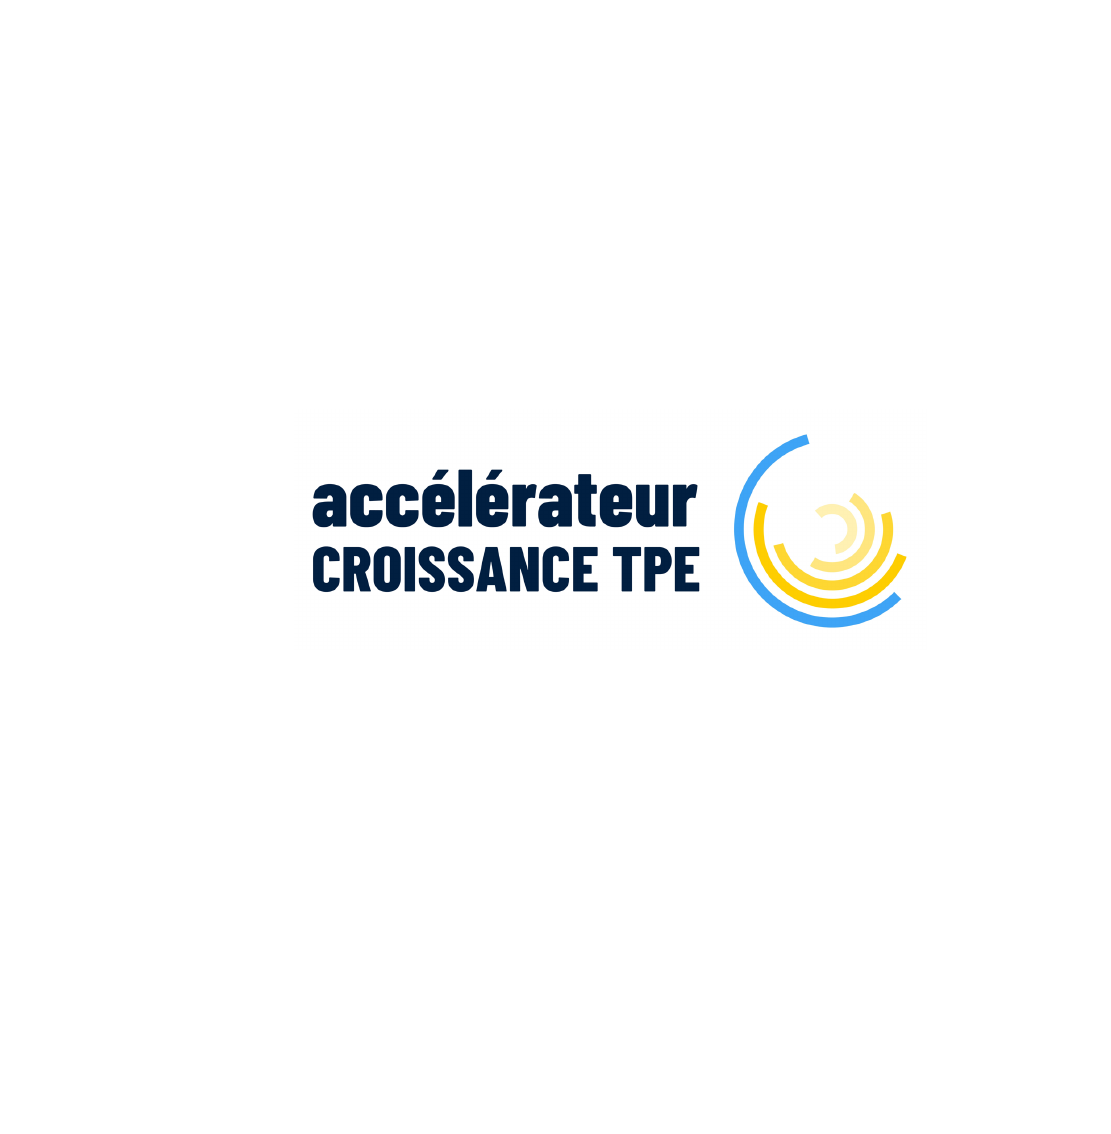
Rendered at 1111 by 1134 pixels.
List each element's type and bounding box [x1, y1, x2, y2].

picture [294, 409, 927, 650]
